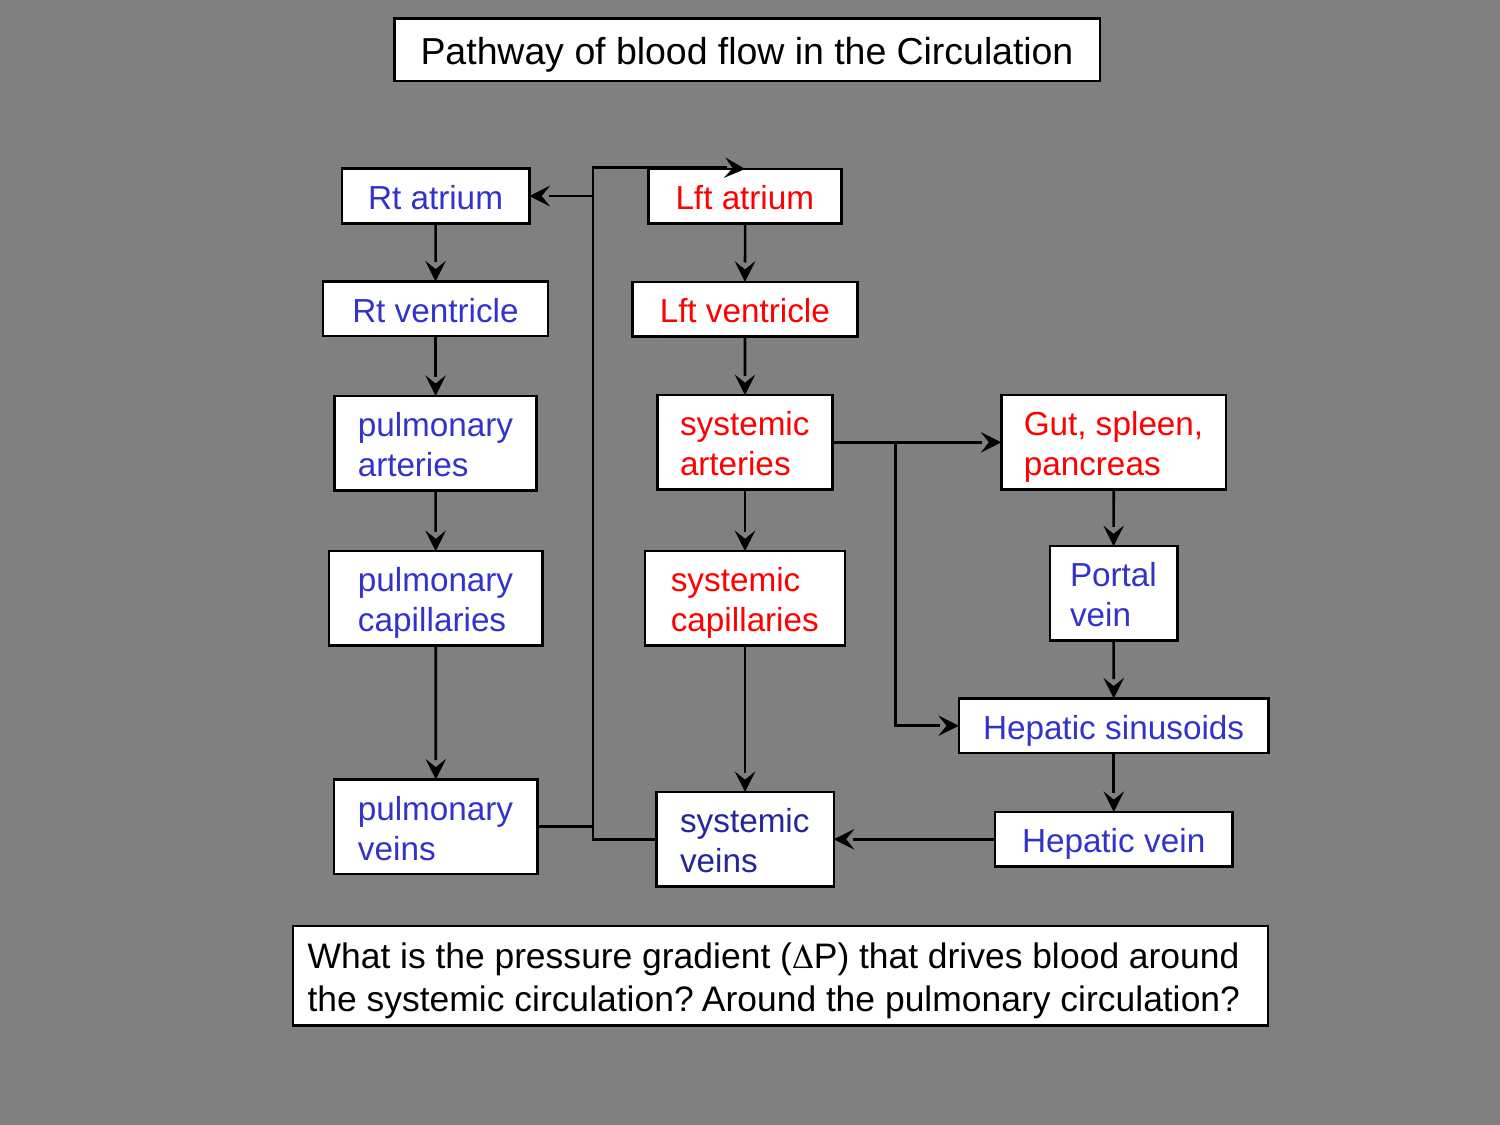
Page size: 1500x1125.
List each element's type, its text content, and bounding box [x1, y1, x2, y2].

text_box What is the pressure gradient (DP) that drives blood around the systemic circulation? Around the pulmonary circulation? [292, 925, 1268, 1026]
title Pathway of blood flow in the Circulation [393, 17, 1101, 82]
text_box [322, 165, 1269, 889]
